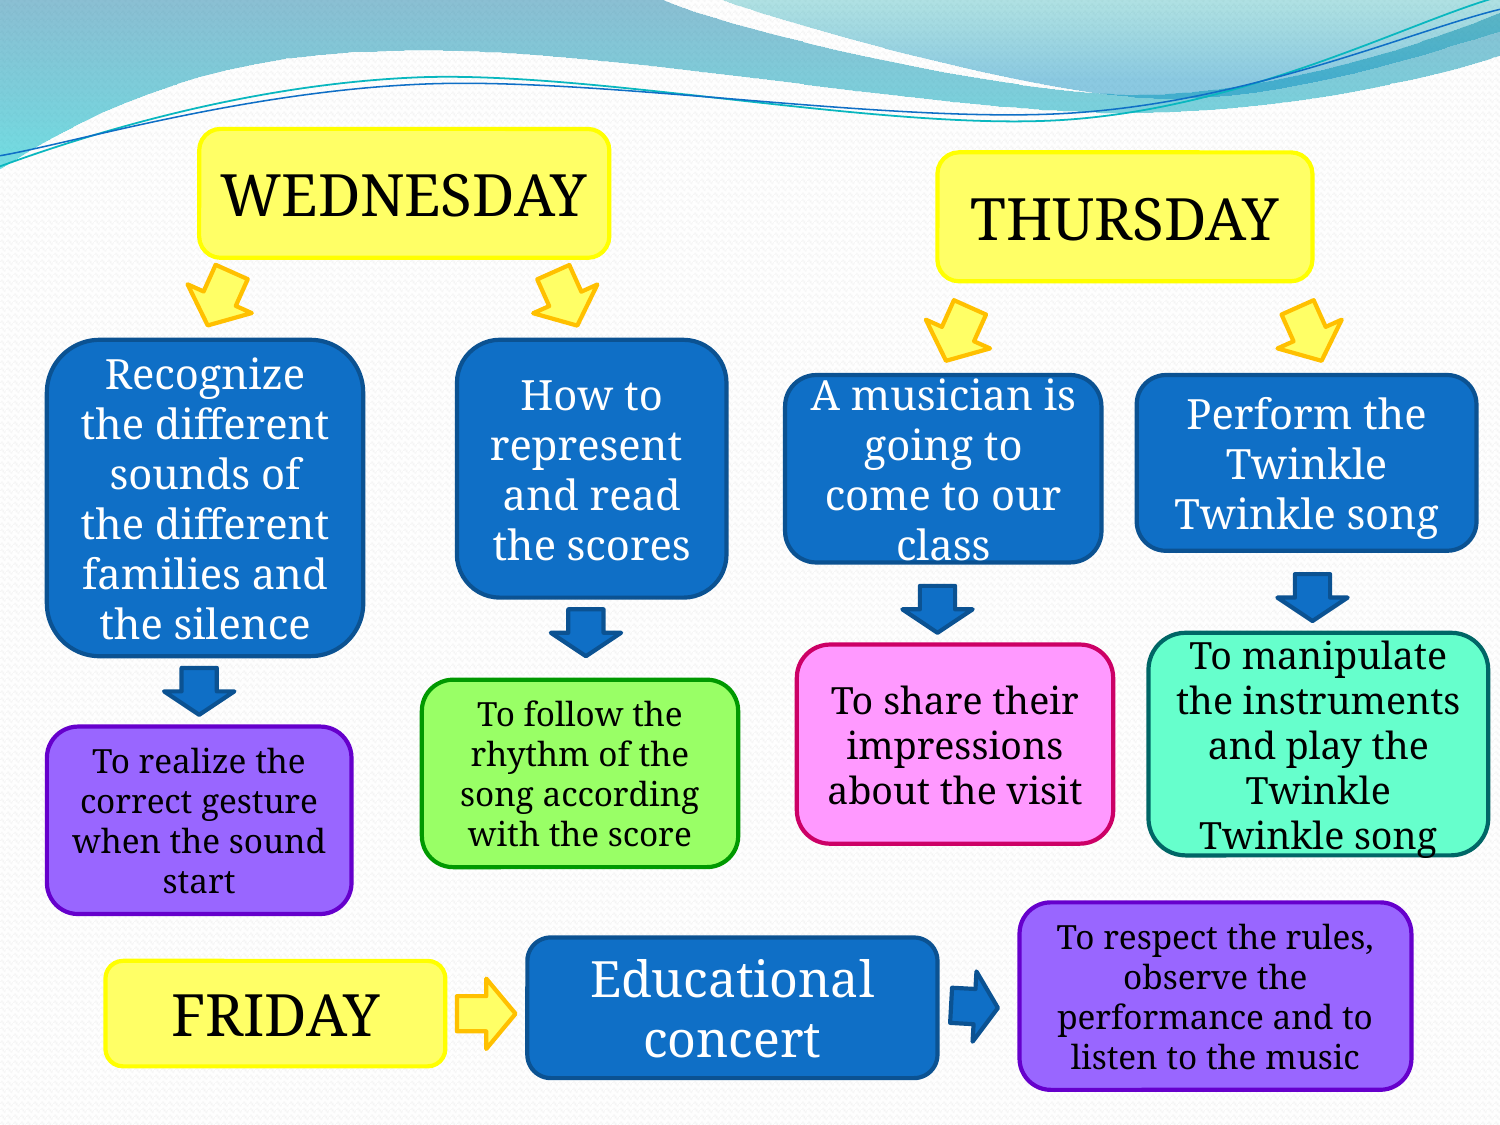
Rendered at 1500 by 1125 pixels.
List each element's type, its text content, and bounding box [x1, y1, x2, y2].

text_box To follow the rhythm of the song according with the score [419, 677, 741, 870]
text_box [1275, 298, 1344, 363]
text_box [1275, 572, 1350, 623]
text_box Educational concert [525, 935, 940, 1081]
text_box To share their impressions about the visit [794, 642, 1116, 846]
text_box WEDNESDAY [197, 126, 612, 260]
text_box How to represent and read the scores [454, 337, 729, 600]
text_box To realize the correct gesture when the sound start [44, 724, 354, 917]
text_box [948, 969, 1000, 1044]
text_box Recognize the different sounds of the different families and the silence [44, 337, 366, 659]
text_box [162, 665, 237, 717]
text_box [923, 298, 993, 363]
text_box [454, 976, 518, 1051]
text_box [900, 583, 975, 635]
text_box [531, 263, 600, 328]
text_box Perform the Twinkle Twinkle song [1134, 372, 1479, 553]
text_box FRIDAY [103, 958, 448, 1069]
text_box [185, 262, 254, 328]
text_box [548, 607, 624, 658]
text_box To manipulate the instruments and play the Twinkle Twinkle song [1146, 630, 1491, 858]
text_box THURSDAY [935, 150, 1315, 284]
text_box To respect the rules, observe the performance and to listen to the music [1017, 900, 1414, 1092]
text_box A musician is going to come to our class [782, 372, 1104, 565]
